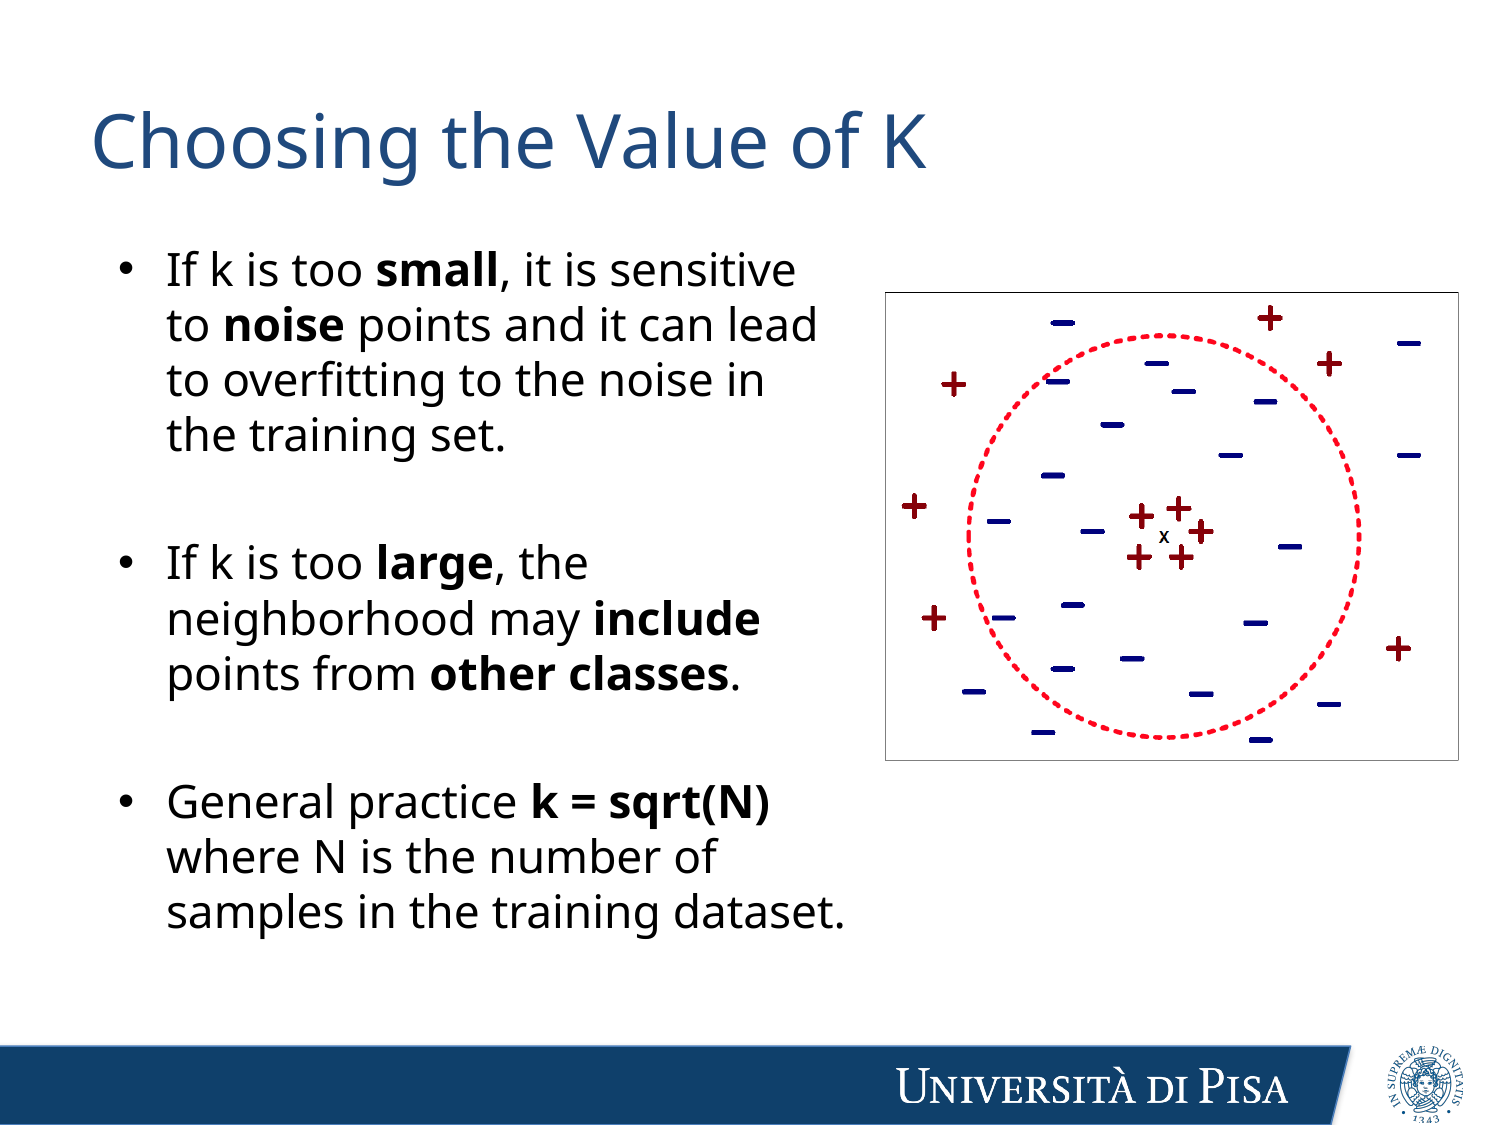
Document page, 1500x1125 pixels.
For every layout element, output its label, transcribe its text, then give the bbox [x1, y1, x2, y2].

list If k is too small, it is sensitive to noise points and it can lead to overfitting to the noise in the training set. If k is too large, the neighborhood may include points from other classes. General practice k = sqrt(N) where N is the number of samples in the training dataset. [103, 232, 864, 997]
picture [863, 277, 1478, 786]
title Choosing the Value of K [75, 45, 1425, 233]
